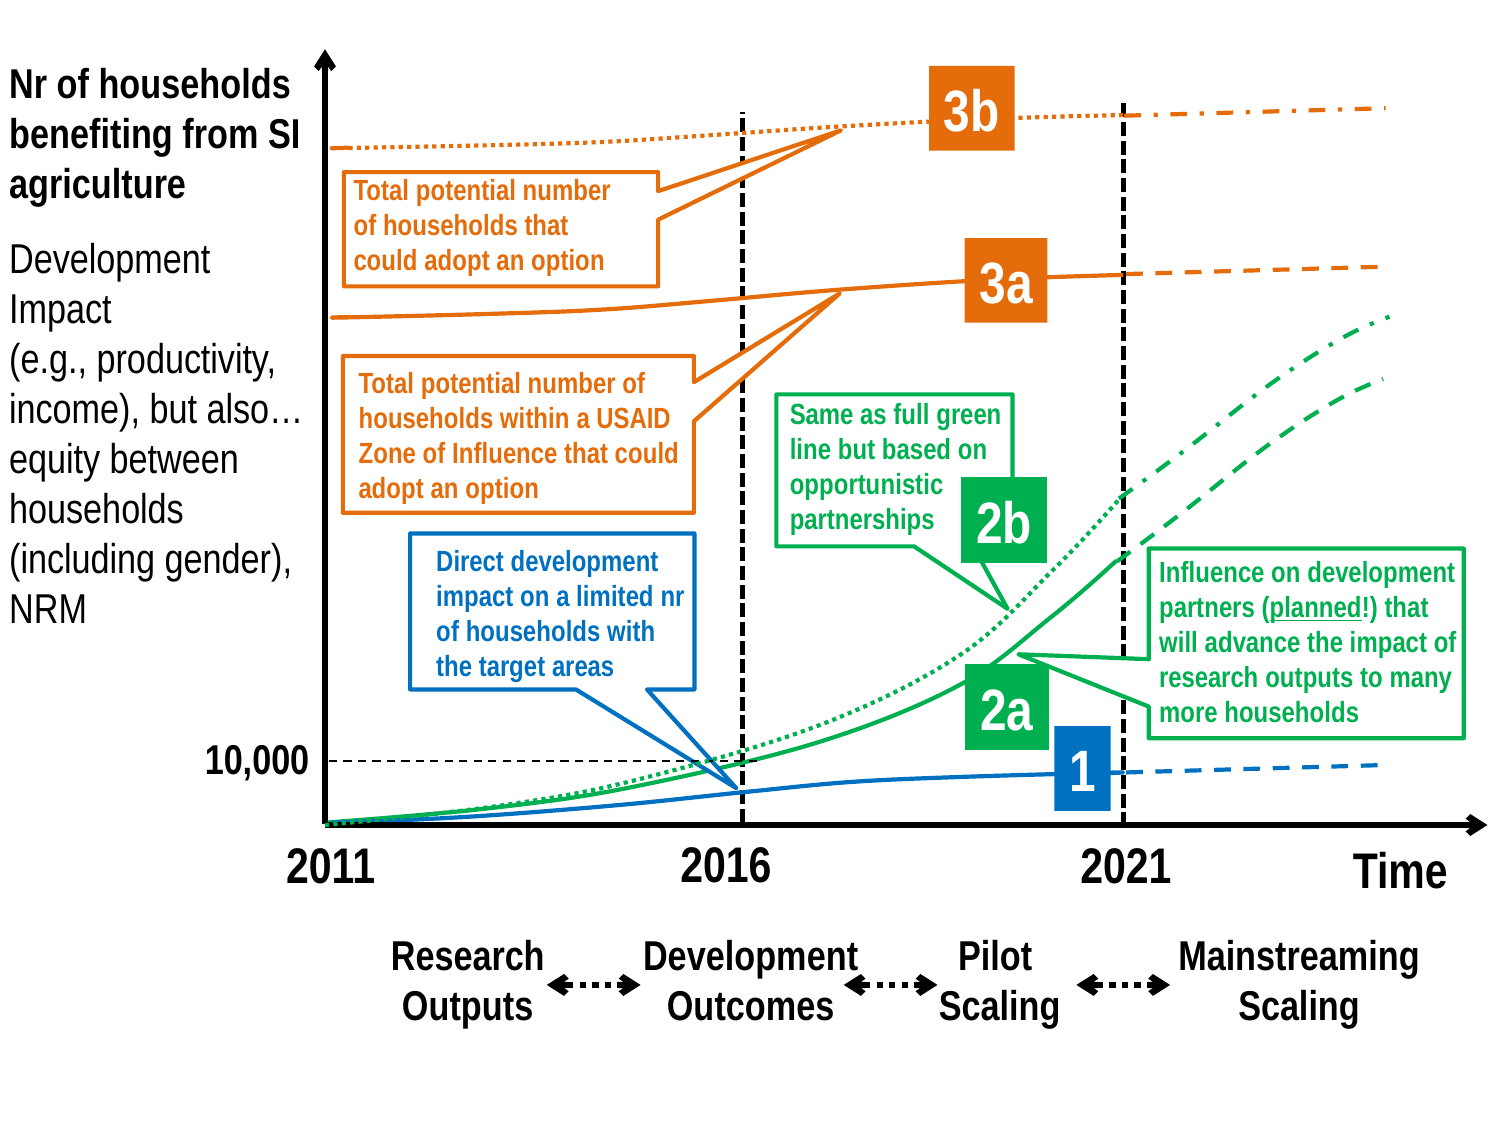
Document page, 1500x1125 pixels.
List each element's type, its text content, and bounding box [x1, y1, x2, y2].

text_box Same as full green line but based on opportunistic partnerships [774, 387, 1059, 543]
text_box [746, 128, 843, 180]
text_box Research Outputs [375, 921, 560, 1037]
text_box Total potential number of households that could adopt an option [338, 163, 654, 284]
text_box [723, 753, 737, 760]
text_box [1016, 652, 1118, 697]
text_box [1127, 106, 1386, 118]
text_box [1127, 377, 1384, 557]
text_box [1127, 264, 1388, 277]
text_box [388, 790, 737, 822]
text_box [774, 543, 1010, 611]
text_box [746, 559, 1118, 762]
text_box 2016 [665, 834, 787, 900]
text_box [341, 162, 737, 289]
text_box 2a [965, 664, 1049, 750]
text_box [329, 295, 737, 320]
text_box Development Outcomes [626, 921, 875, 1037]
text_box [1146, 736, 1466, 741]
text_box [329, 131, 737, 151]
text_box 3b [929, 65, 1015, 151]
text_box Mainstreaming Scaling [1163, 921, 1435, 1037]
text_box Total potential number of households within a USAID Zone of Influence that could adopt an option [343, 356, 705, 512]
text_box Influence on development partners (planned!) that will advance the impact of research outputs to many more households [1144, 546, 1488, 736]
text_box Direct development impact on a limited nr of households with the target areas [421, 535, 705, 690]
text_box [1048, 272, 1118, 280]
text_box 2011 [271, 826, 390, 902]
text_box [330, 770, 678, 824]
text_box [1111, 770, 1118, 776]
text_box 1 [1054, 726, 1111, 811]
text_box 3a [964, 238, 1048, 323]
text_box 2021 [1065, 834, 1187, 902]
text_box [483, 656, 737, 760]
text_box 2b [961, 477, 1047, 563]
text_box [746, 772, 1054, 797]
text_box [746, 279, 964, 300]
text_box [1127, 656, 1144, 707]
text_box 10,000 [189, 725, 320, 790]
text_box [746, 291, 842, 379]
text_box [477, 770, 707, 812]
text_box Pilot Scaling [924, 921, 1076, 1037]
text_box [340, 353, 696, 515]
text_box [746, 119, 929, 135]
text_box [702, 770, 737, 790]
text_box [705, 353, 737, 415]
text_box [746, 499, 1118, 753]
text_box [408, 531, 697, 710]
text_box [1127, 314, 1391, 496]
text_box [1127, 763, 1388, 775]
text_box Time [1338, 834, 1463, 906]
text_box Nr of households benefiting from SI agriculture Development Impact (e.g., productivity, income), but also… equity between households (including gender), NRM [0, 49, 320, 790]
text_box [1015, 113, 1118, 120]
